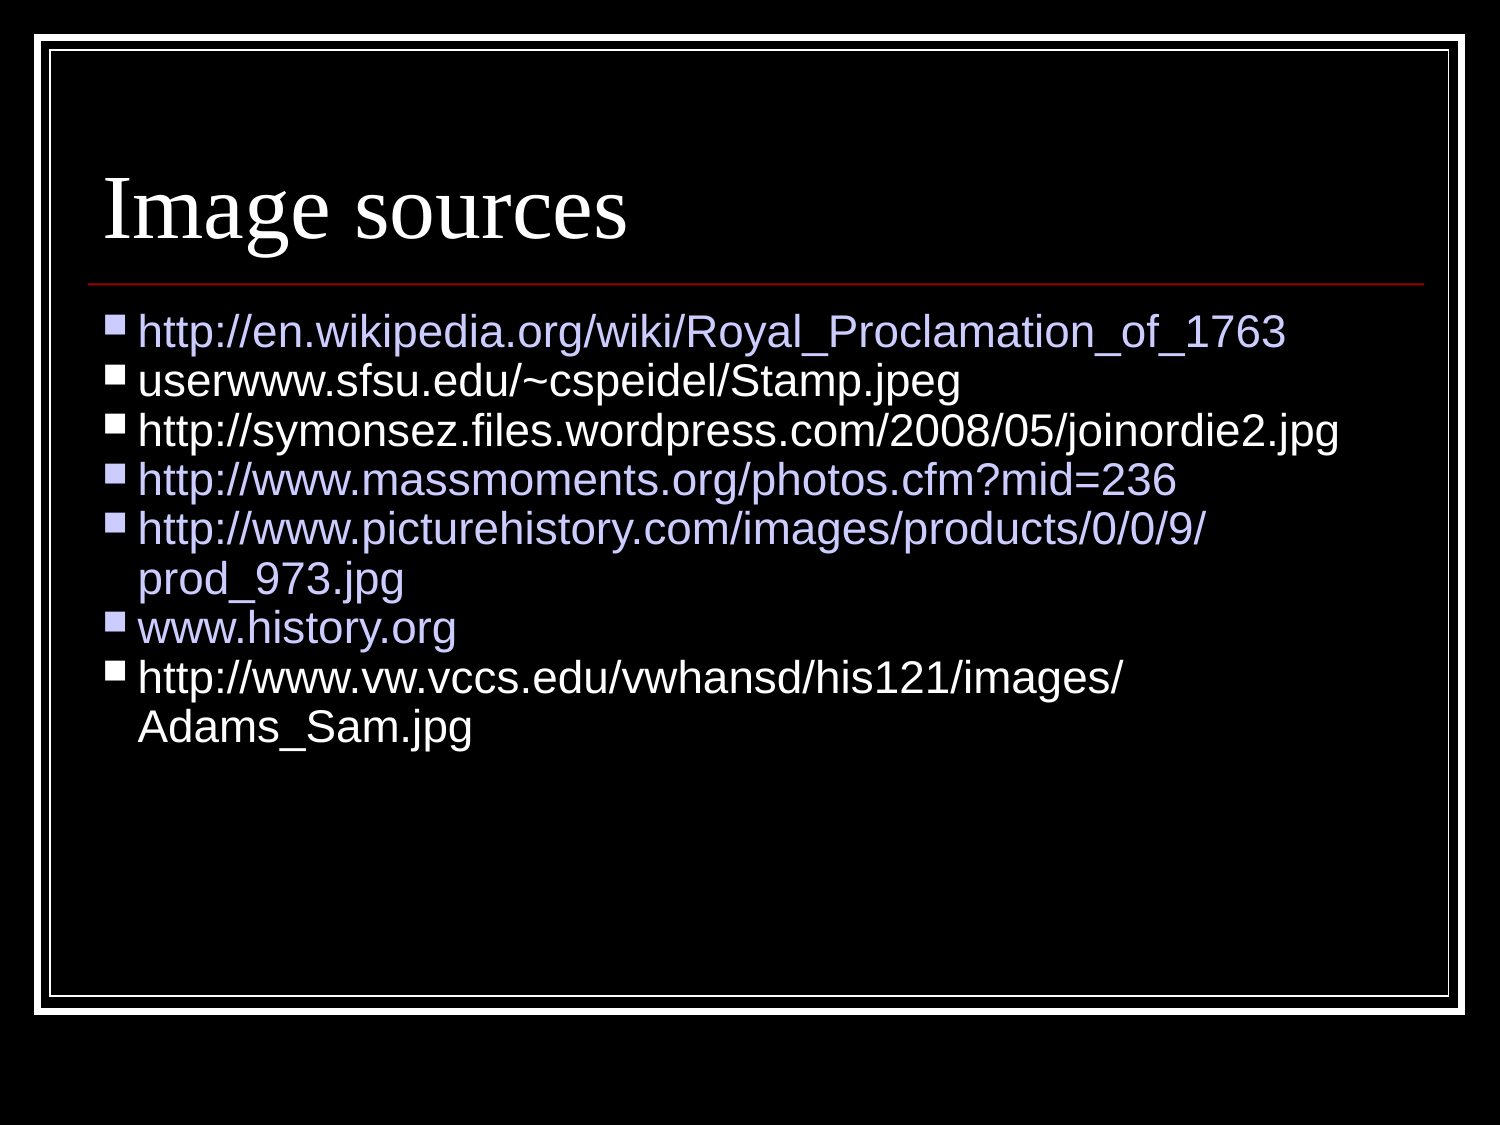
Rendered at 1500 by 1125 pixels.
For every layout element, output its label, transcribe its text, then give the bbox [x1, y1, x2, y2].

text_box Image sources [87, 77, 1425, 265]
text_box http://en.wikipedia.org/wiki/Royal_Proclamation_of_1763 userwww.sfsu.edu/~cspeidel/Stamp.jpeg http://symonsez.files.wordpress.com/2008/05/joinordie2.jpg http://www.massmoments.org/photos.cfm?mid=236 http://www.picturehistory.com/images/products/0/0/9/prod_973.jpg www.history.org http://www.vw.vccs.edu/vwhansd/his121/images/Adams_Sam.jpg [87, 299, 1425, 963]
